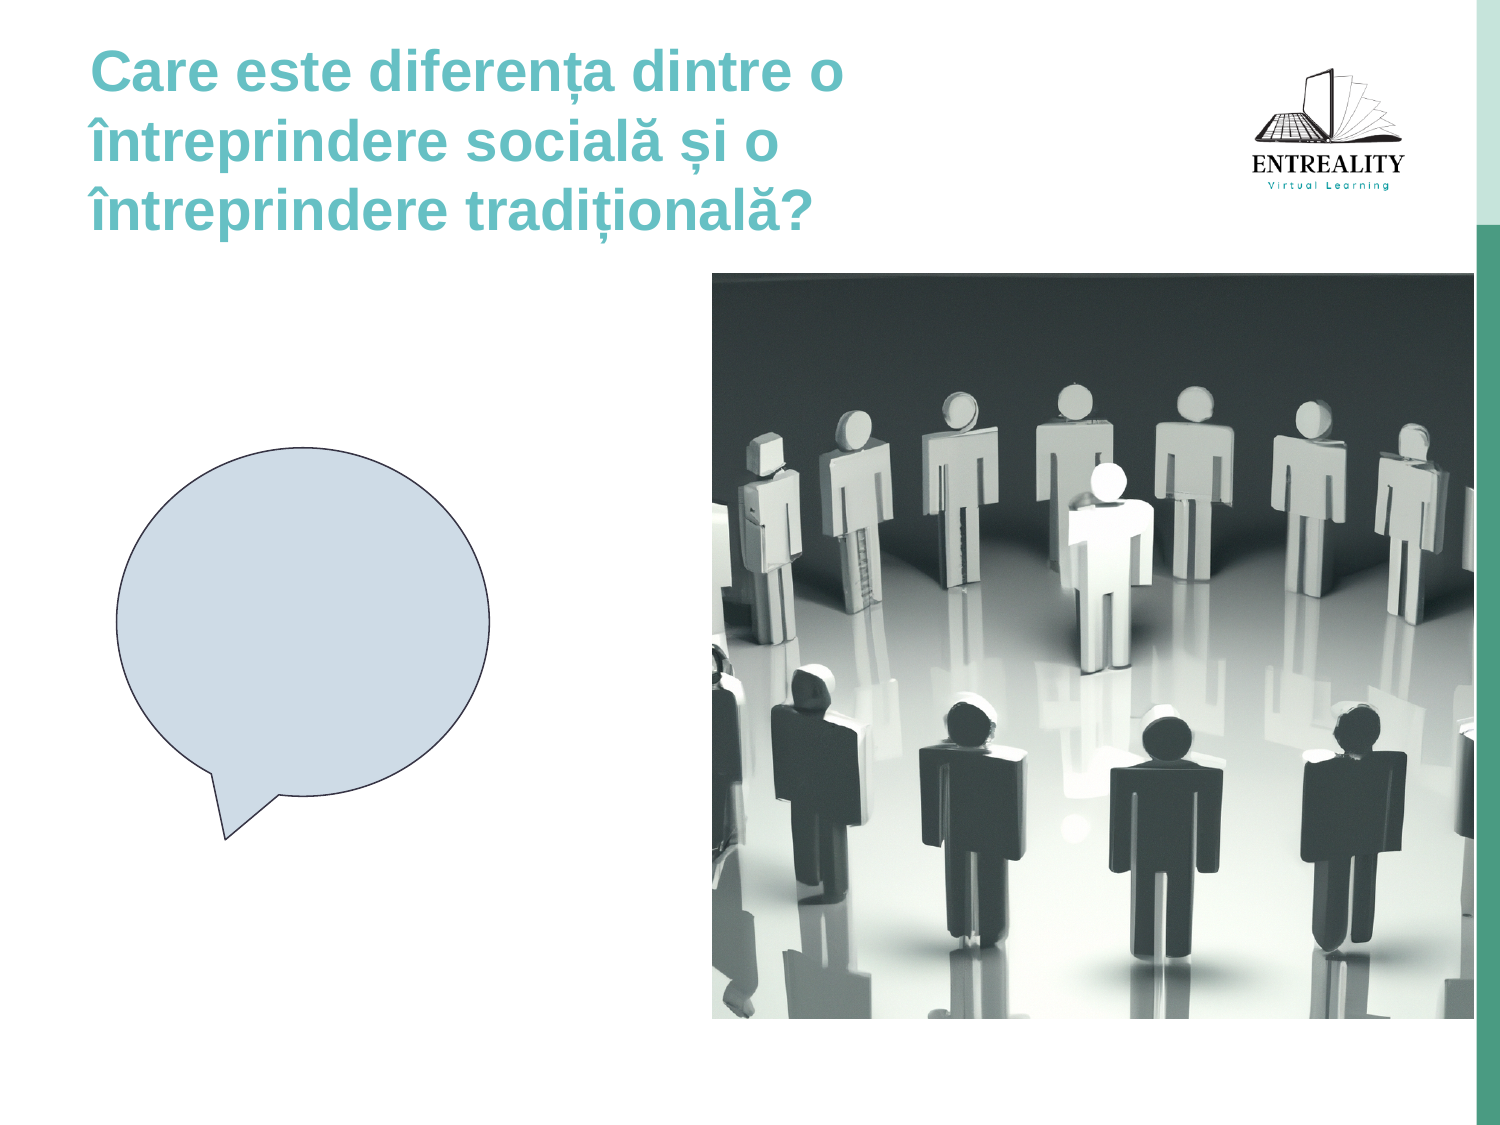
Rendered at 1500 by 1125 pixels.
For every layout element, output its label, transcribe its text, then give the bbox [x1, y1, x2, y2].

list [75, 273, 1500, 1050]
text_box [116, 447, 490, 840]
picture [1198, 0, 1458, 259]
title Care este diferența dintre o întreprindere socială și o întreprindere tradițională? [75, 25, 1025, 250]
picture [712, 273, 1474, 1020]
